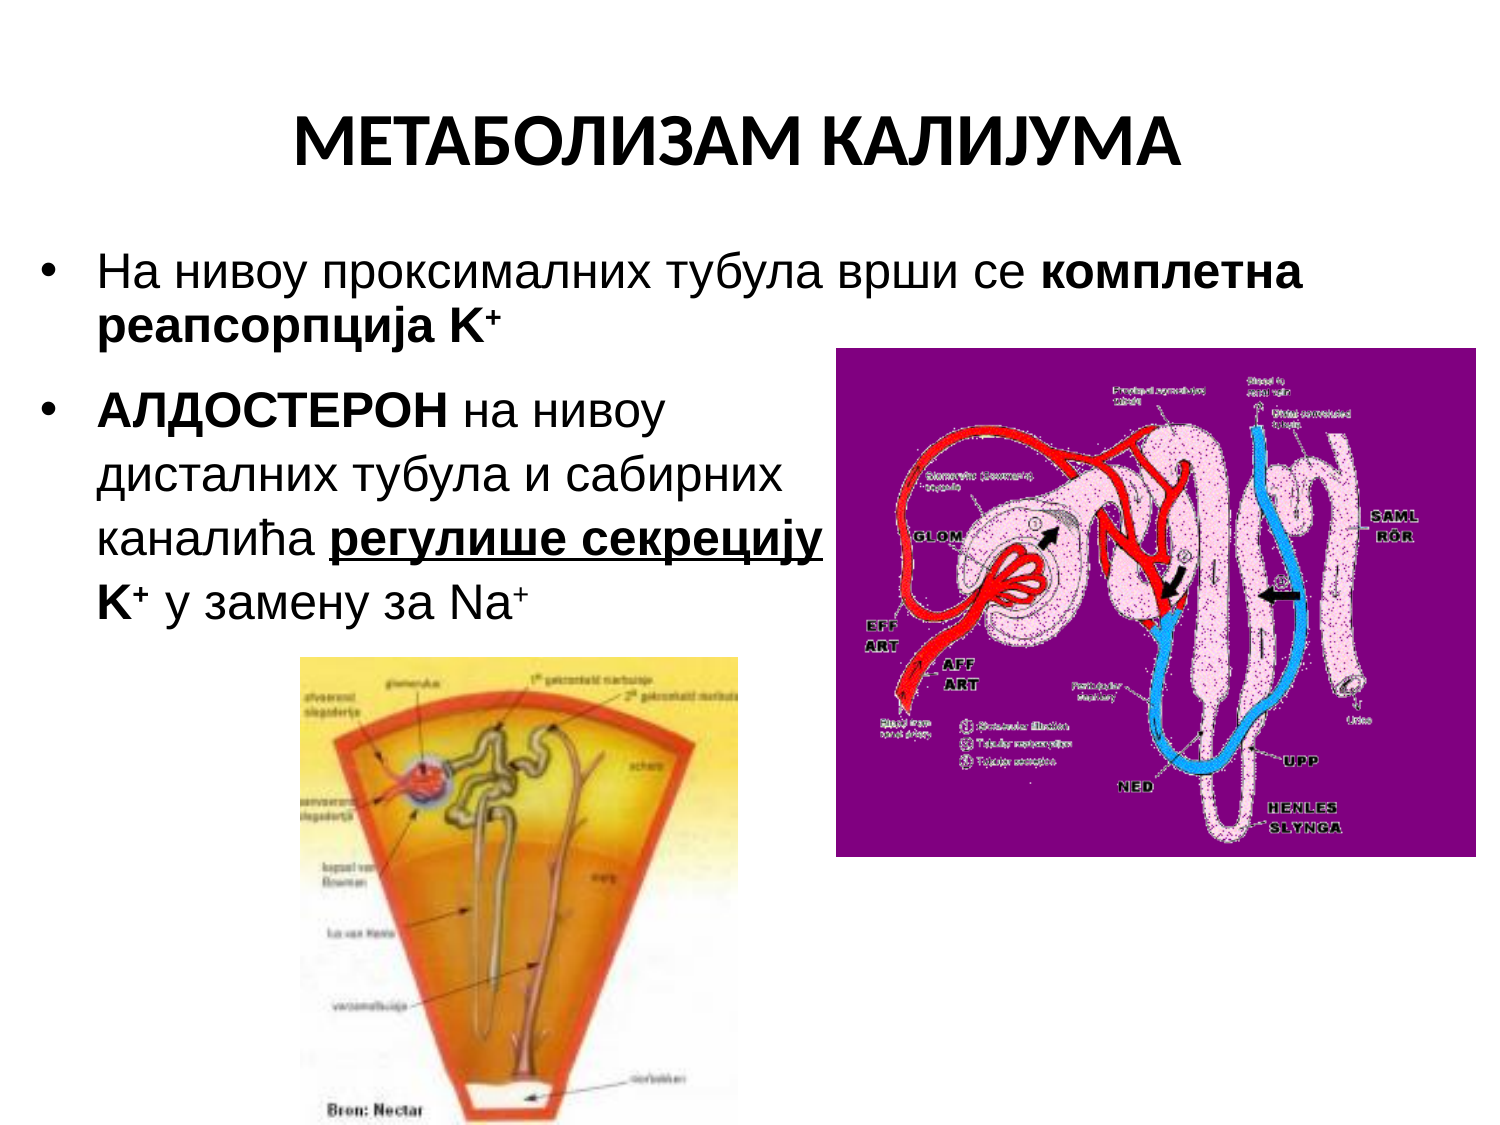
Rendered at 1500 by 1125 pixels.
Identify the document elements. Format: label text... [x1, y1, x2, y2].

picture [837, 349, 1476, 856]
list На нивоу проксималних тубула врши се комплетна реапсорпција K+ АЛДОСТЕРОН на нивоу дисталних тубула и сабирних каналића регулише секрецију K+ у замену за Na+ [24, 237, 1413, 1125]
text_box МЕТАБОЛИЗАМ КАЛИЈУМА [99, 0, 1375, 188]
picture [299, 656, 738, 1125]
